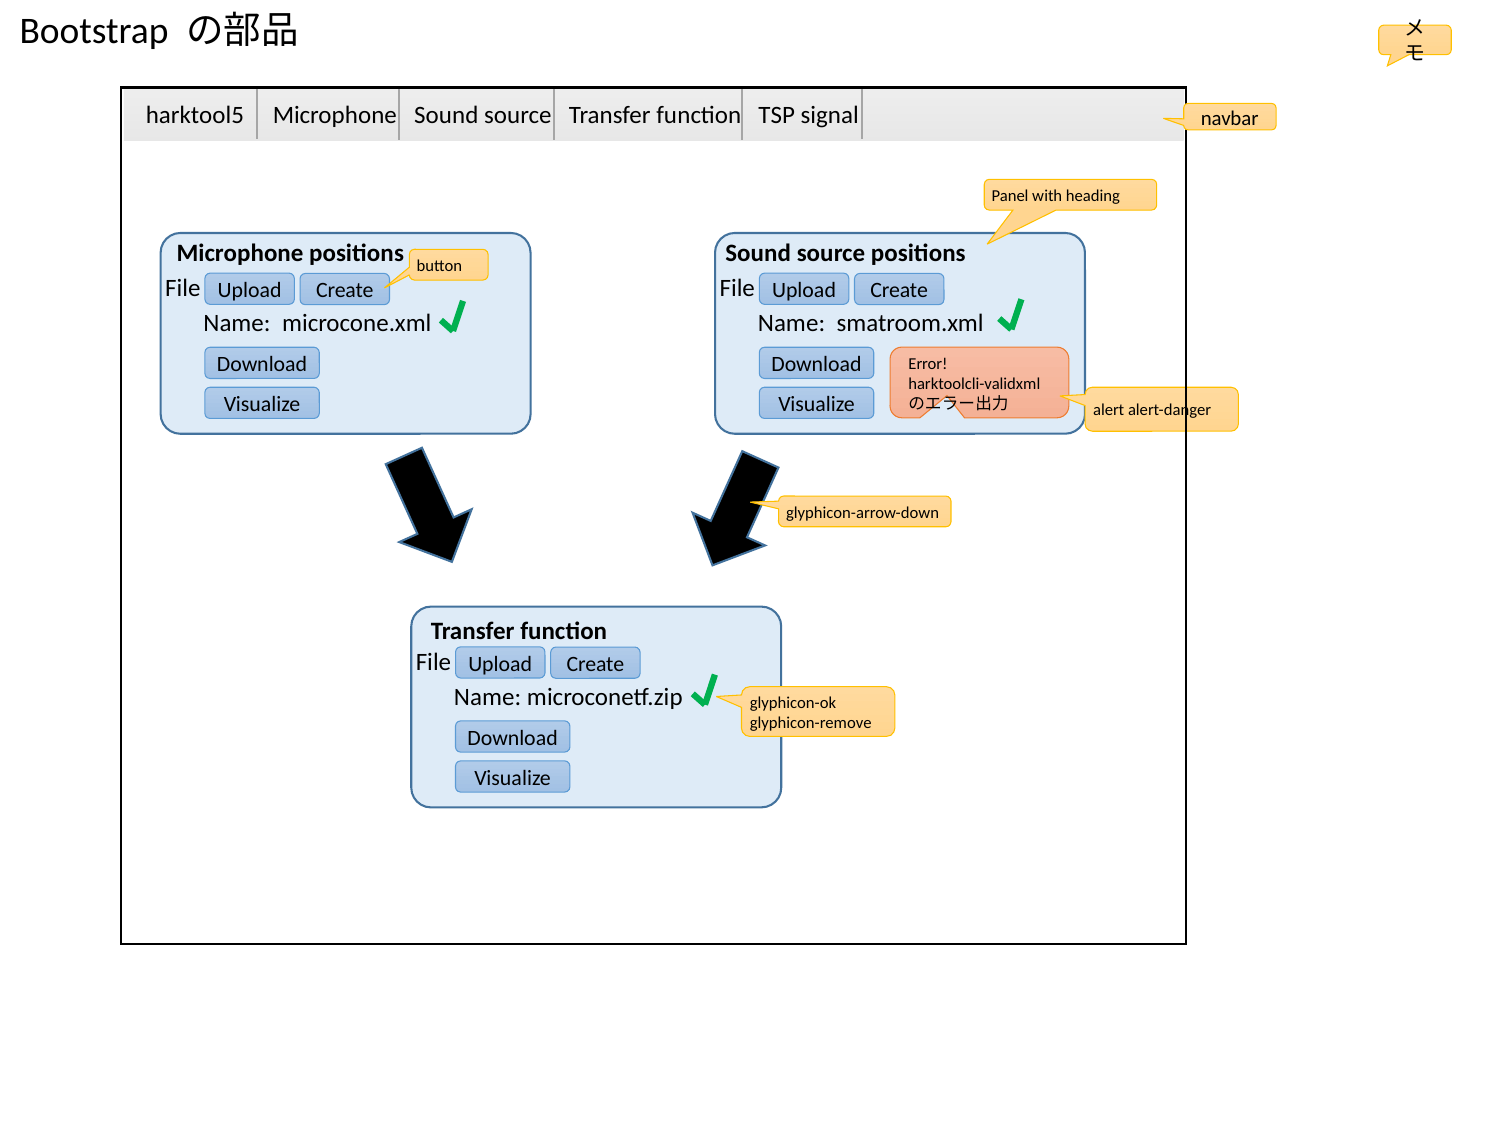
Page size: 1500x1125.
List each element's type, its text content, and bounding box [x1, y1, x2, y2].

text_box [120, 86, 1187, 945]
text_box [1011, 299, 1022, 330]
text_box navbar [1163, 102, 1277, 131]
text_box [692, 693, 704, 705]
text_box alert alert-danger [1187, 386, 1239, 432]
text_box メモ [1378, 24, 1452, 67]
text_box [704, 674, 715, 705]
text_box Bootstrap の部品 [4, 0, 314, 59]
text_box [440, 320, 453, 332]
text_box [999, 318, 1011, 330]
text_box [453, 300, 464, 331]
